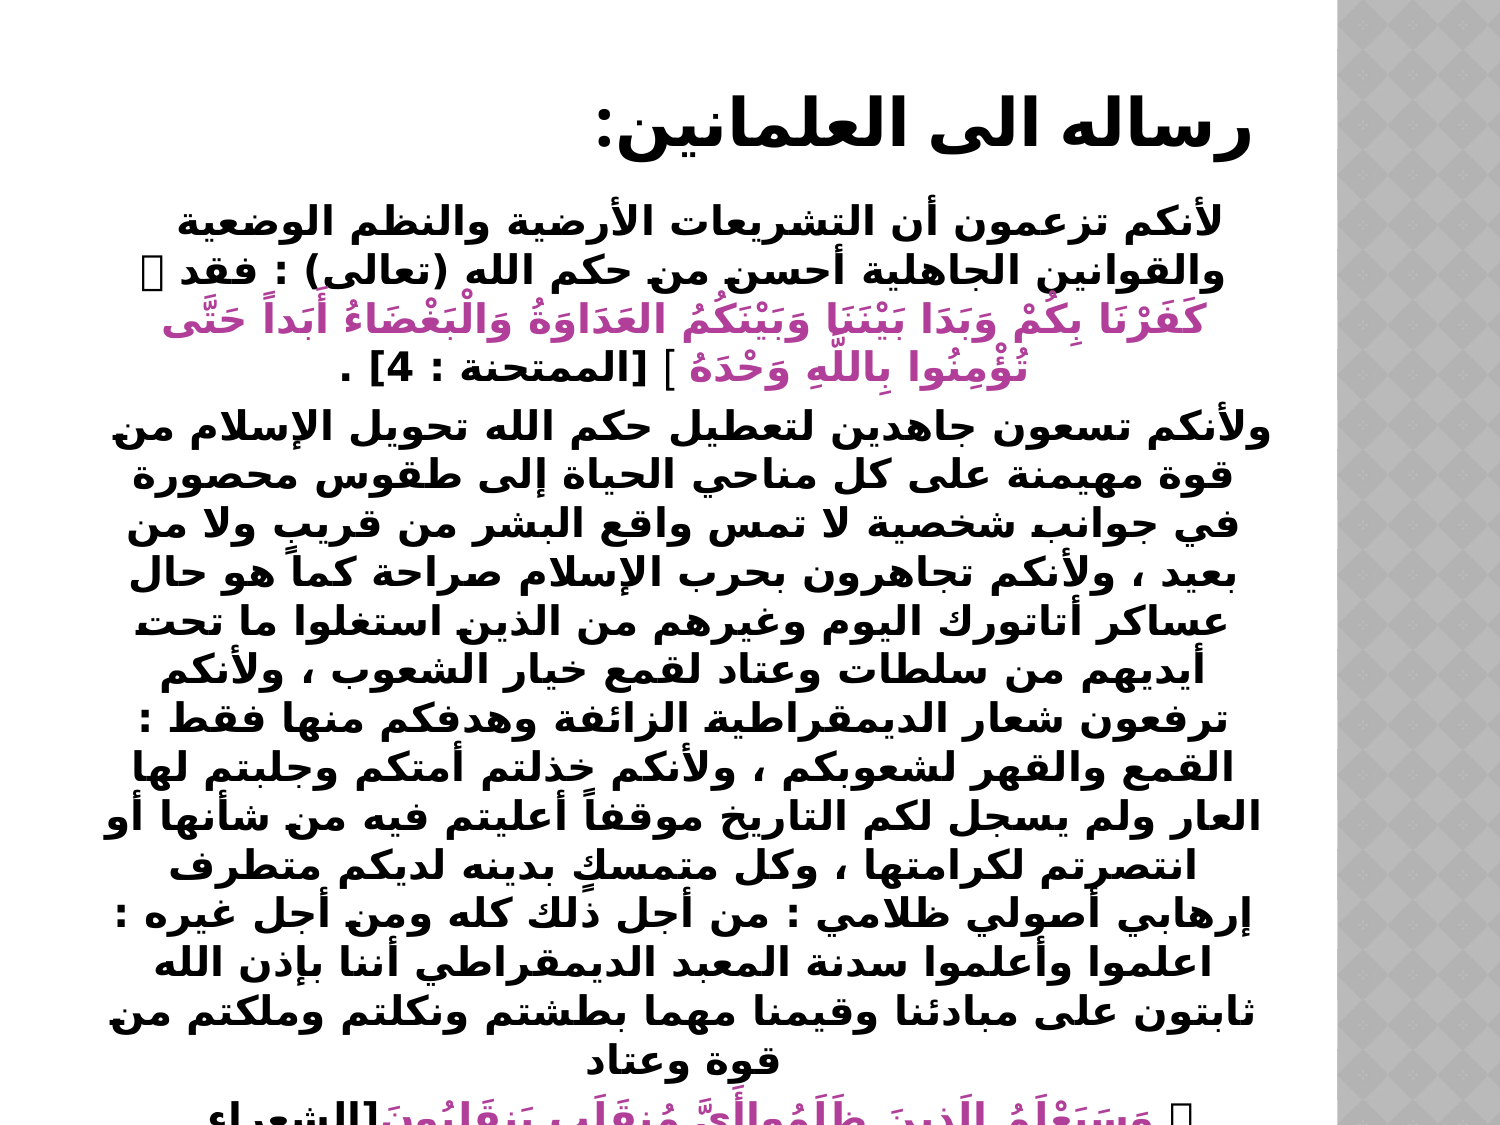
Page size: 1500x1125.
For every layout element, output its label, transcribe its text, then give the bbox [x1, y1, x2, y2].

title رساله الى العلمانين: [75, 52, 1263, 240]
list لأنكم تزعمون أن التشريعات الأرضية والنظم الوضعية والقوانين الجاهلية أحسن من حكم الله (تعالى) : فقد  كَفَرْنَا بِكُمْ وَبَدَا بَيْنَنَا وَبَيْنَكُمُ العَدَاوَةُ وَالْبَغْضَاءُ أَبَداً حَتَّى تُؤْمِنُوا بِاللَّهِ وَحْدَهُ  [الممتحنة : 4] . ولأنكم تسعون جاهدين لتعطيل حكم الله تحويل الإسلام من قوة مهيمنة على كل مناحي الحياة إلى طقوس محصورة في جوانب شخصية لا تمس واقع البشر من قريبٍ ولا من بعيد ، ولأنكم تجاهرون بحرب الإسلام صراحة كما هو حال عساكر أتاتورك اليوم وغيرهم من الذين استغلوا ما تحت أيديهم من سلطات وعتاد لقمع خيار الشعوب ، ولأنكم ترفعون شعار الديمقراطية الزائفة وهدفكم منها فقط : القمع والقهر لشعوبكم ، ولأنكم خذلتم أمتكم وجلبتم لها العار ولم يسجل لكم التاريخ موقفاً أعليتم فيه من شأنها أو انتصرتم لكرامتها ، وكل متمسكٍ بدينه لديكم متطرف إرهابي أصولي ظلامي : من أجل ذلك كله ومن أجل غيره : اعلموا وأعلموا سدنة المعبد الديمقراطي أننا بإذن الله ثابتون على مبادئنا وقيمنا مهما بطشتم ونكلتم وملكتم من قوة وعتاد  وَسَيَعْلَمُ الَذِينَ ظَلَمُواأَيَّ مُنقَلَبٍ يَنقَلِبُونَ[الشعراء [82, 187, 1320, 1125]
